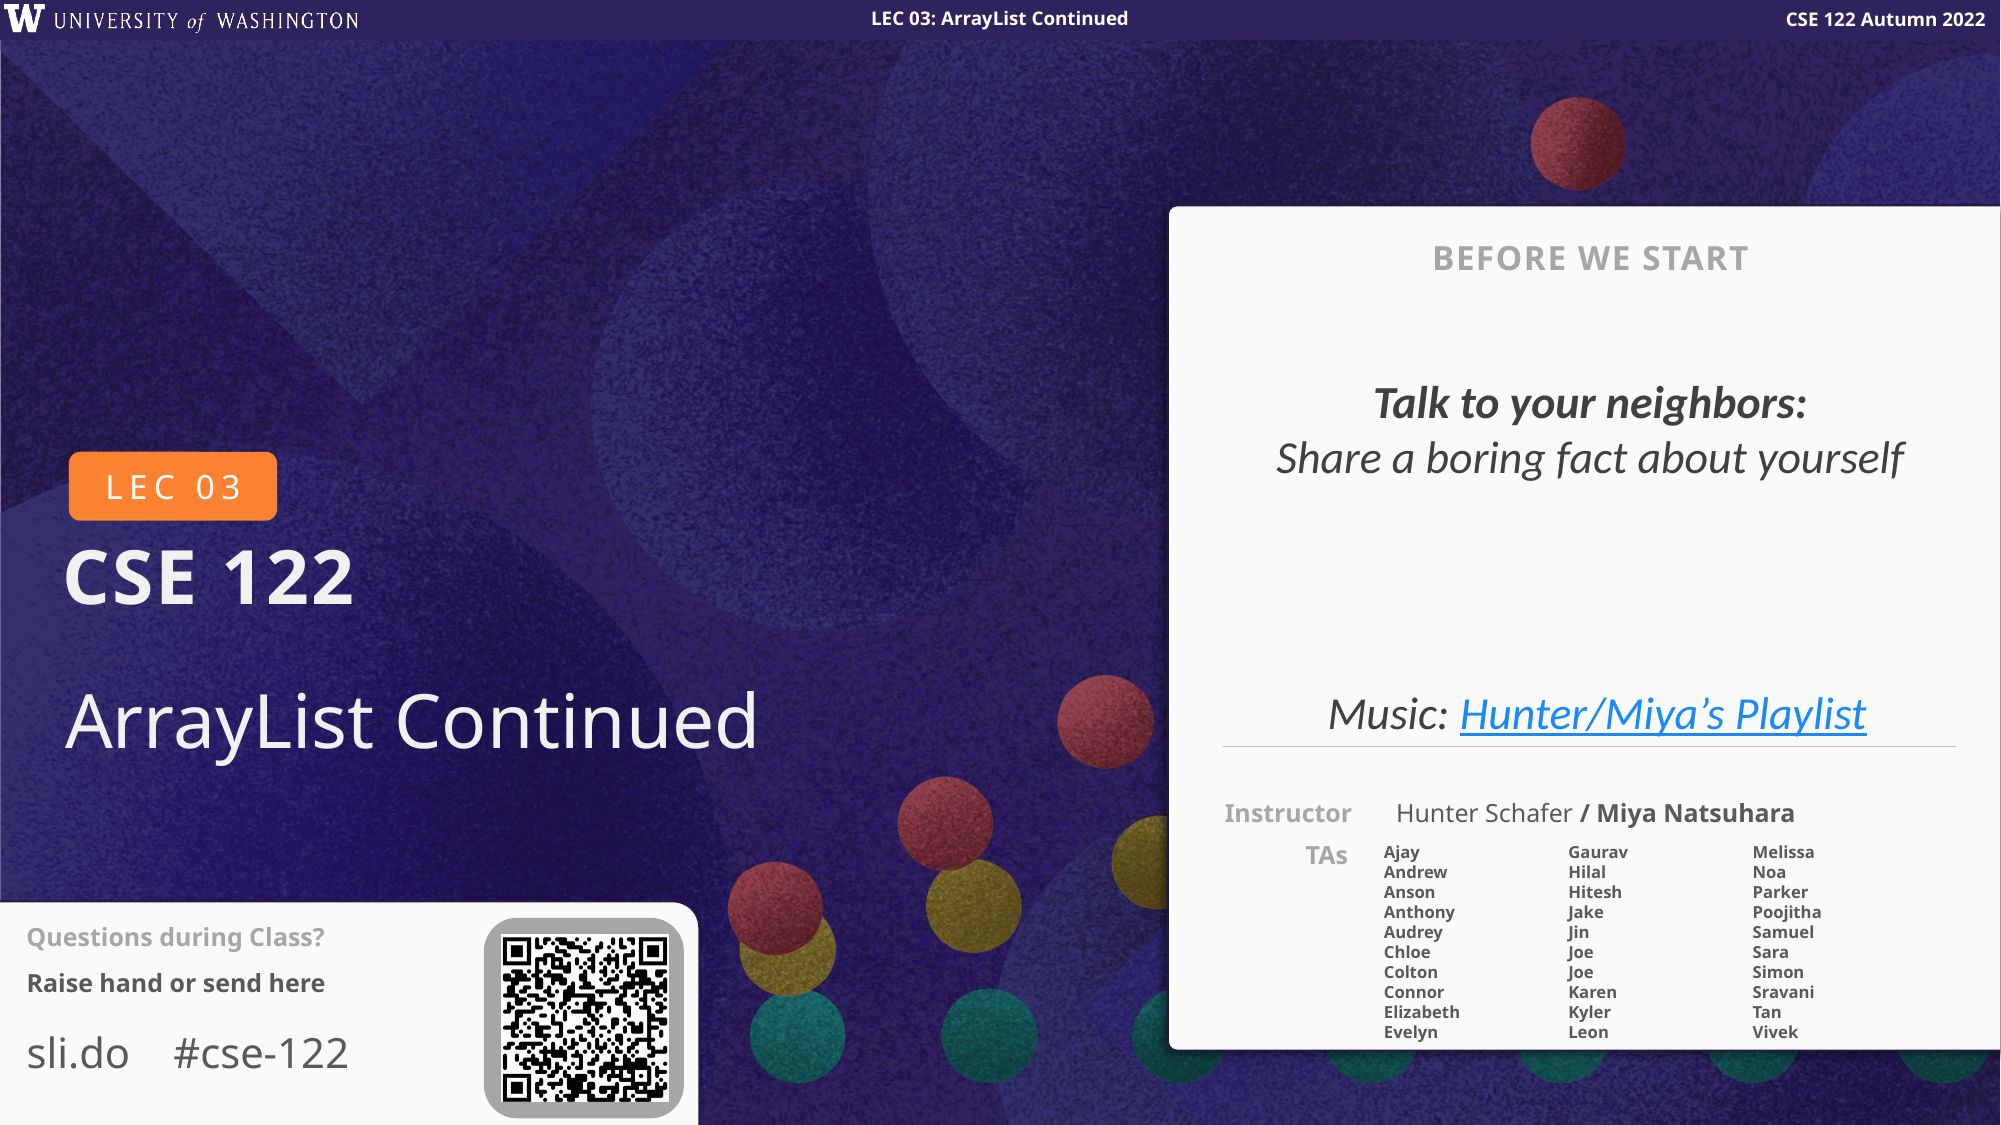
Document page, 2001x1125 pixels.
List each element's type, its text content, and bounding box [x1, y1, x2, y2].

text_box Talk to your neighbors: Share a boring fact about yourself [1223, 364, 1958, 490]
picture [0, 40, 2001, 1125]
picture [500, 934, 670, 1102]
picture [4, 4, 358, 33]
text_box Music: Hunter/Miya’s Playlist [1251, 676, 1943, 747]
text_box BEFORE WE START [1210, 230, 1971, 285]
title ArrayList Continued [50, 676, 1132, 998]
